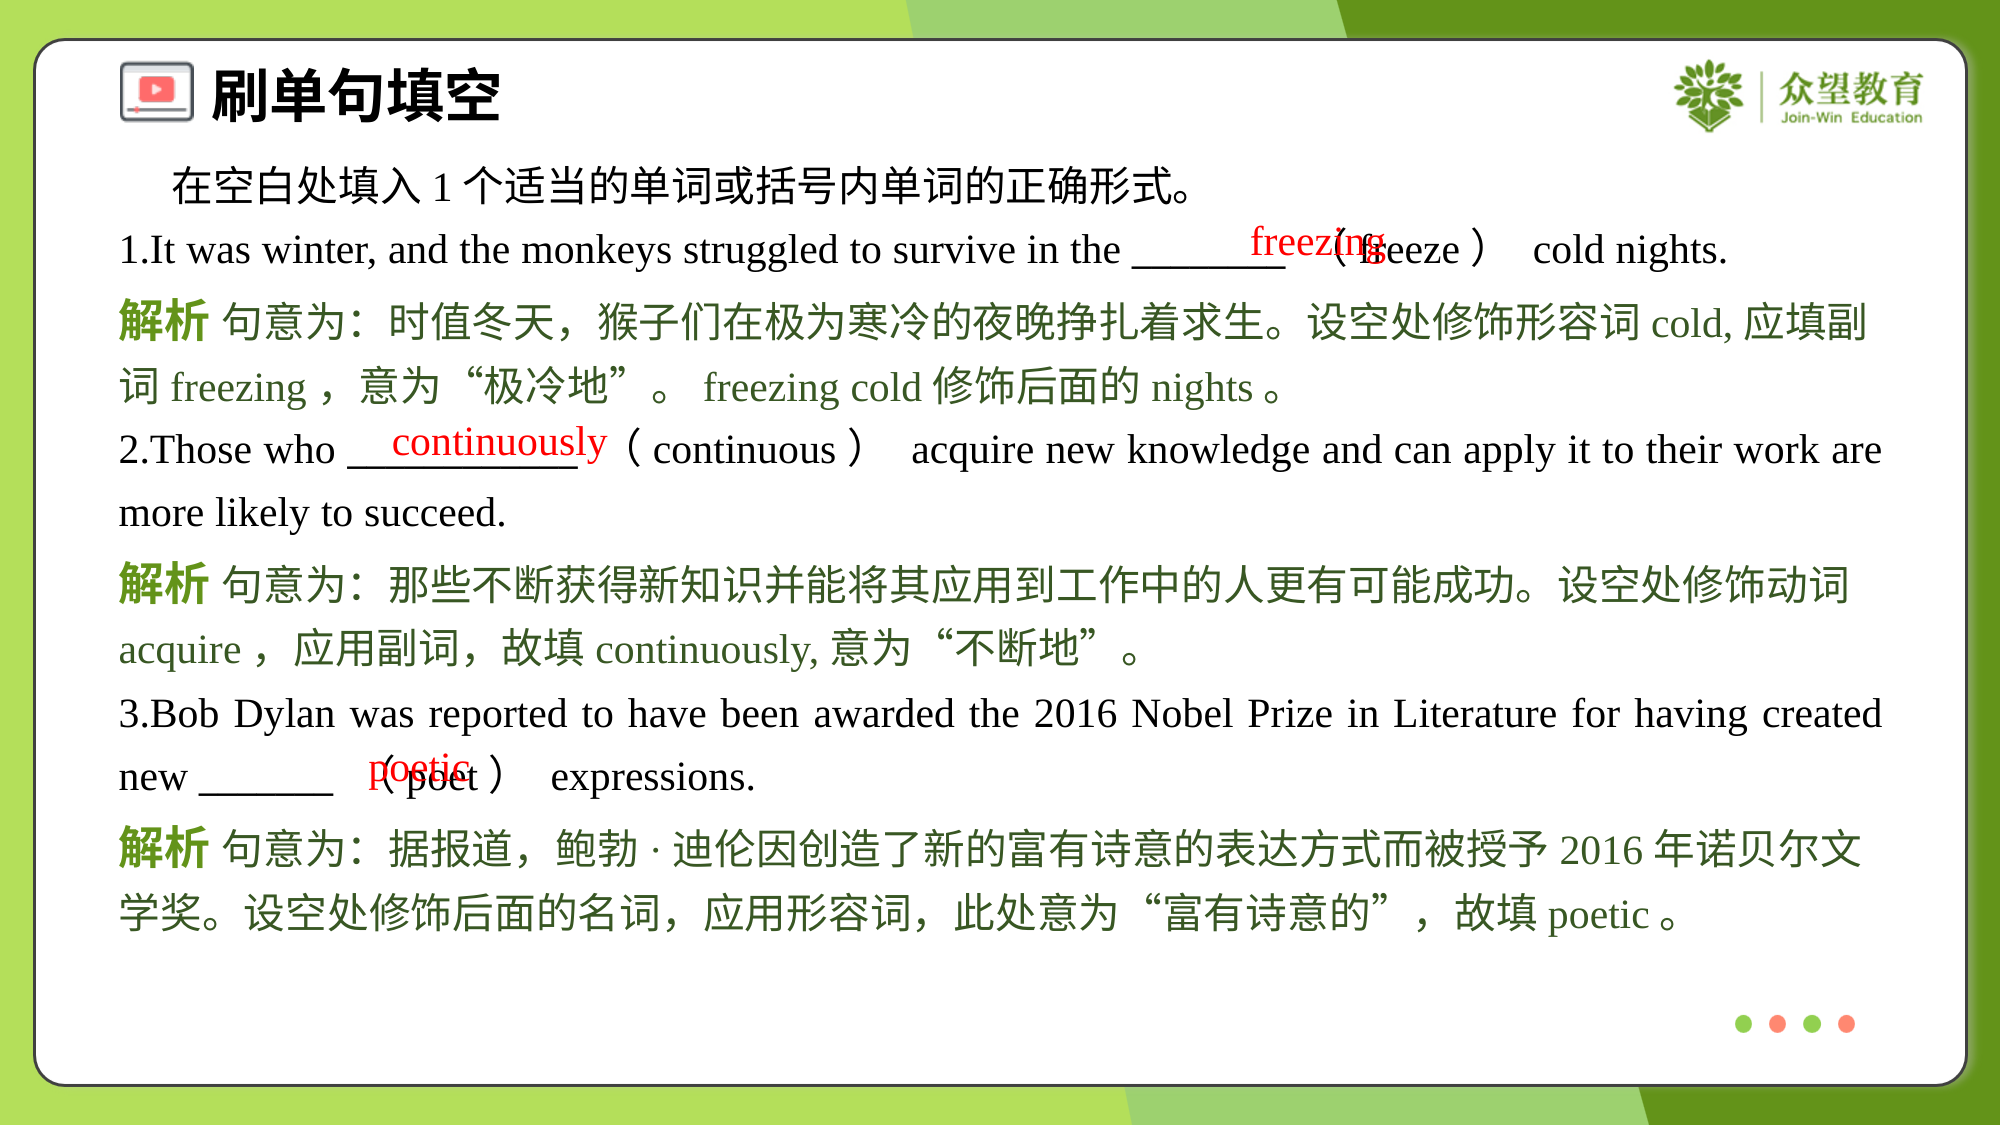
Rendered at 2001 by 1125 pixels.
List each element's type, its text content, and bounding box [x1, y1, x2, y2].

text_box continuously [387, 401, 612, 459]
text_box 在空白处填入1个适当的单词或括号内单词的正确形式。 1.It was winter, and the monkeys struggled to survive in the ________ （freeze） cold nights. [118, 146, 1883, 267]
text_box poetic [363, 727, 475, 786]
text_box 解析 句意为：时值冬天，猴子们在极为寒冷的夜晚挣扎着求生。设空处修饰形容词cold,应填副词freezing，意为“极冷地”。freezing cold修饰后面的nights。 [118, 278, 1883, 404]
text_box 解析 句意为：那些不断获得新知识并能将其应用到工作中的人更有可能成功。设空处修饰动词acquire，应用副词，故填continuously,意为“不断地”。 [118, 540, 1883, 668]
text_box 2.Those who ____________ （continuous） acquire new knowledge and can apply it to their work are more likely to succeed. [118, 409, 1883, 530]
picture [0, 0, 2000, 1125]
text_box freezing [1245, 201, 1391, 259]
text_box 3.Bob Dylan was reported to have been awarded the 2016 Nobel Prize in Literature for having created new _______ （poet） expressions. [118, 673, 1883, 794]
text_box 解析 句意为：据报道，鲍勃·迪伦因创造了新的富有诗意的表达方式而被授予2016年诺贝尔文学奖。设空处修饰后面的名词，应用形容词，此处意为“富有诗意的”，故填poetic。 [118, 805, 1883, 932]
